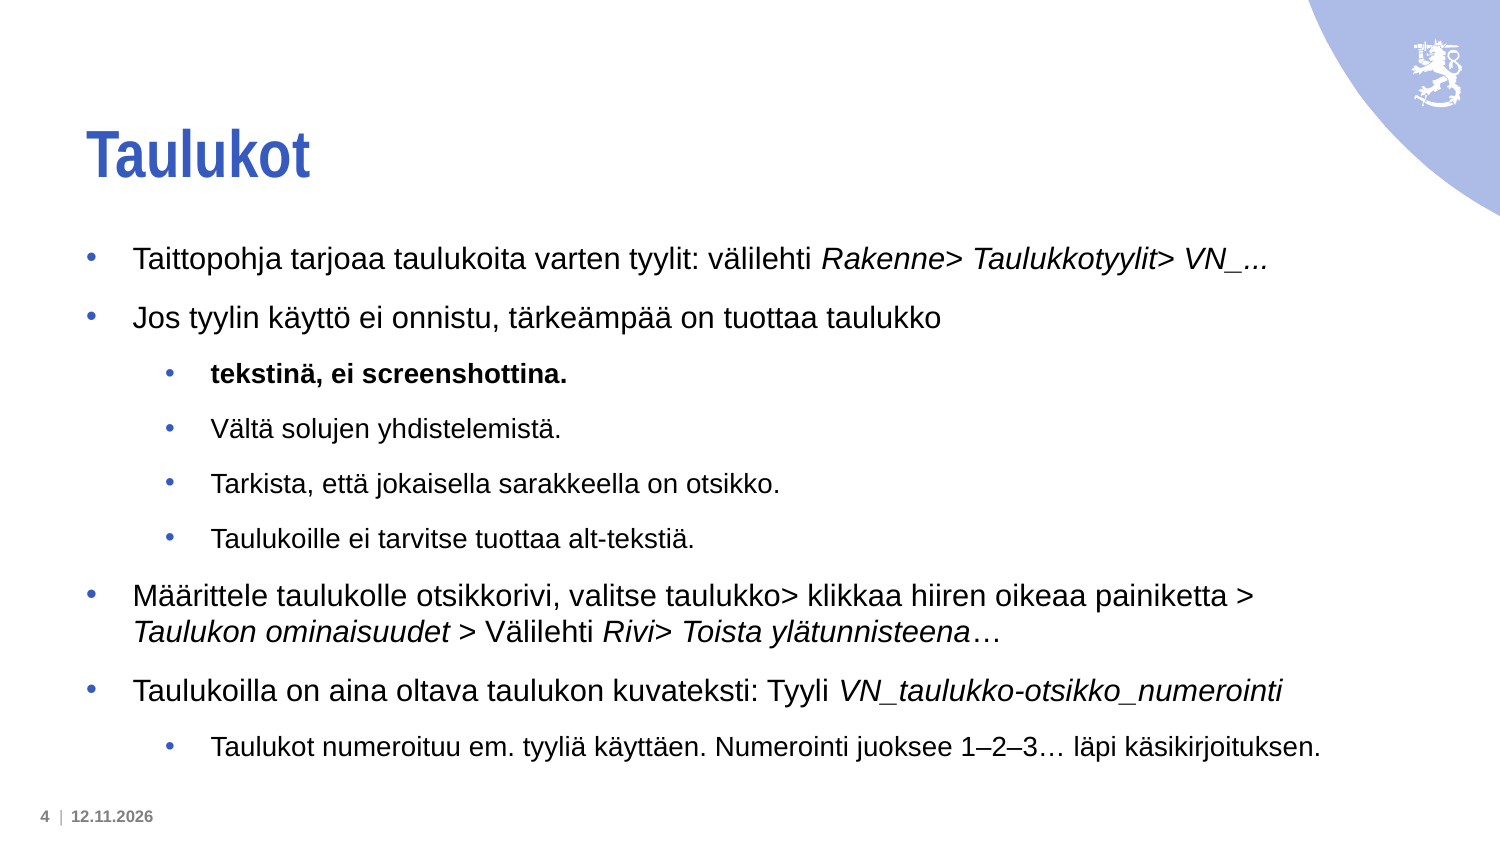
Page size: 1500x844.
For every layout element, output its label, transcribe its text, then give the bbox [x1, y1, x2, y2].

title Taulukot [70, 38, 1341, 199]
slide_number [70, 799, 184, 833]
slide_number 4 | [0, 799, 67, 833]
list Taittopohja tarjoaa taulukoita varten tyylit: välilehti Rakenne> Taulukkotyylit> VN_... Jos tyylin käyttö ei onnistu, tärkeämpää on tuottaa taulukko tekstinä, ei screenshottina. Vältä solujen yhdistelemistä. Tarkista, että jokaisella sarakkeella on otsikko. Taulukoille ei tarvitse tuottaa alt-tekstiä. Määrittele taulukolle otsikkorivi, valitse taulukko> klikkaa hiiren oikeaa painiketta > Taulukon ominaisuudet > Välilehti Rivi> Toista ylätunnisteena… Taulukoilla on aina oltava taulukon kuvateksti: Tyyli VN_taulukko-otsikko_numerointi Taulukot numeroituu em. tyyliä käyttäen. Numerointi juoksee 1‒2‒3… läpi käsikirjoituksen. [70, 231, 1341, 788]
